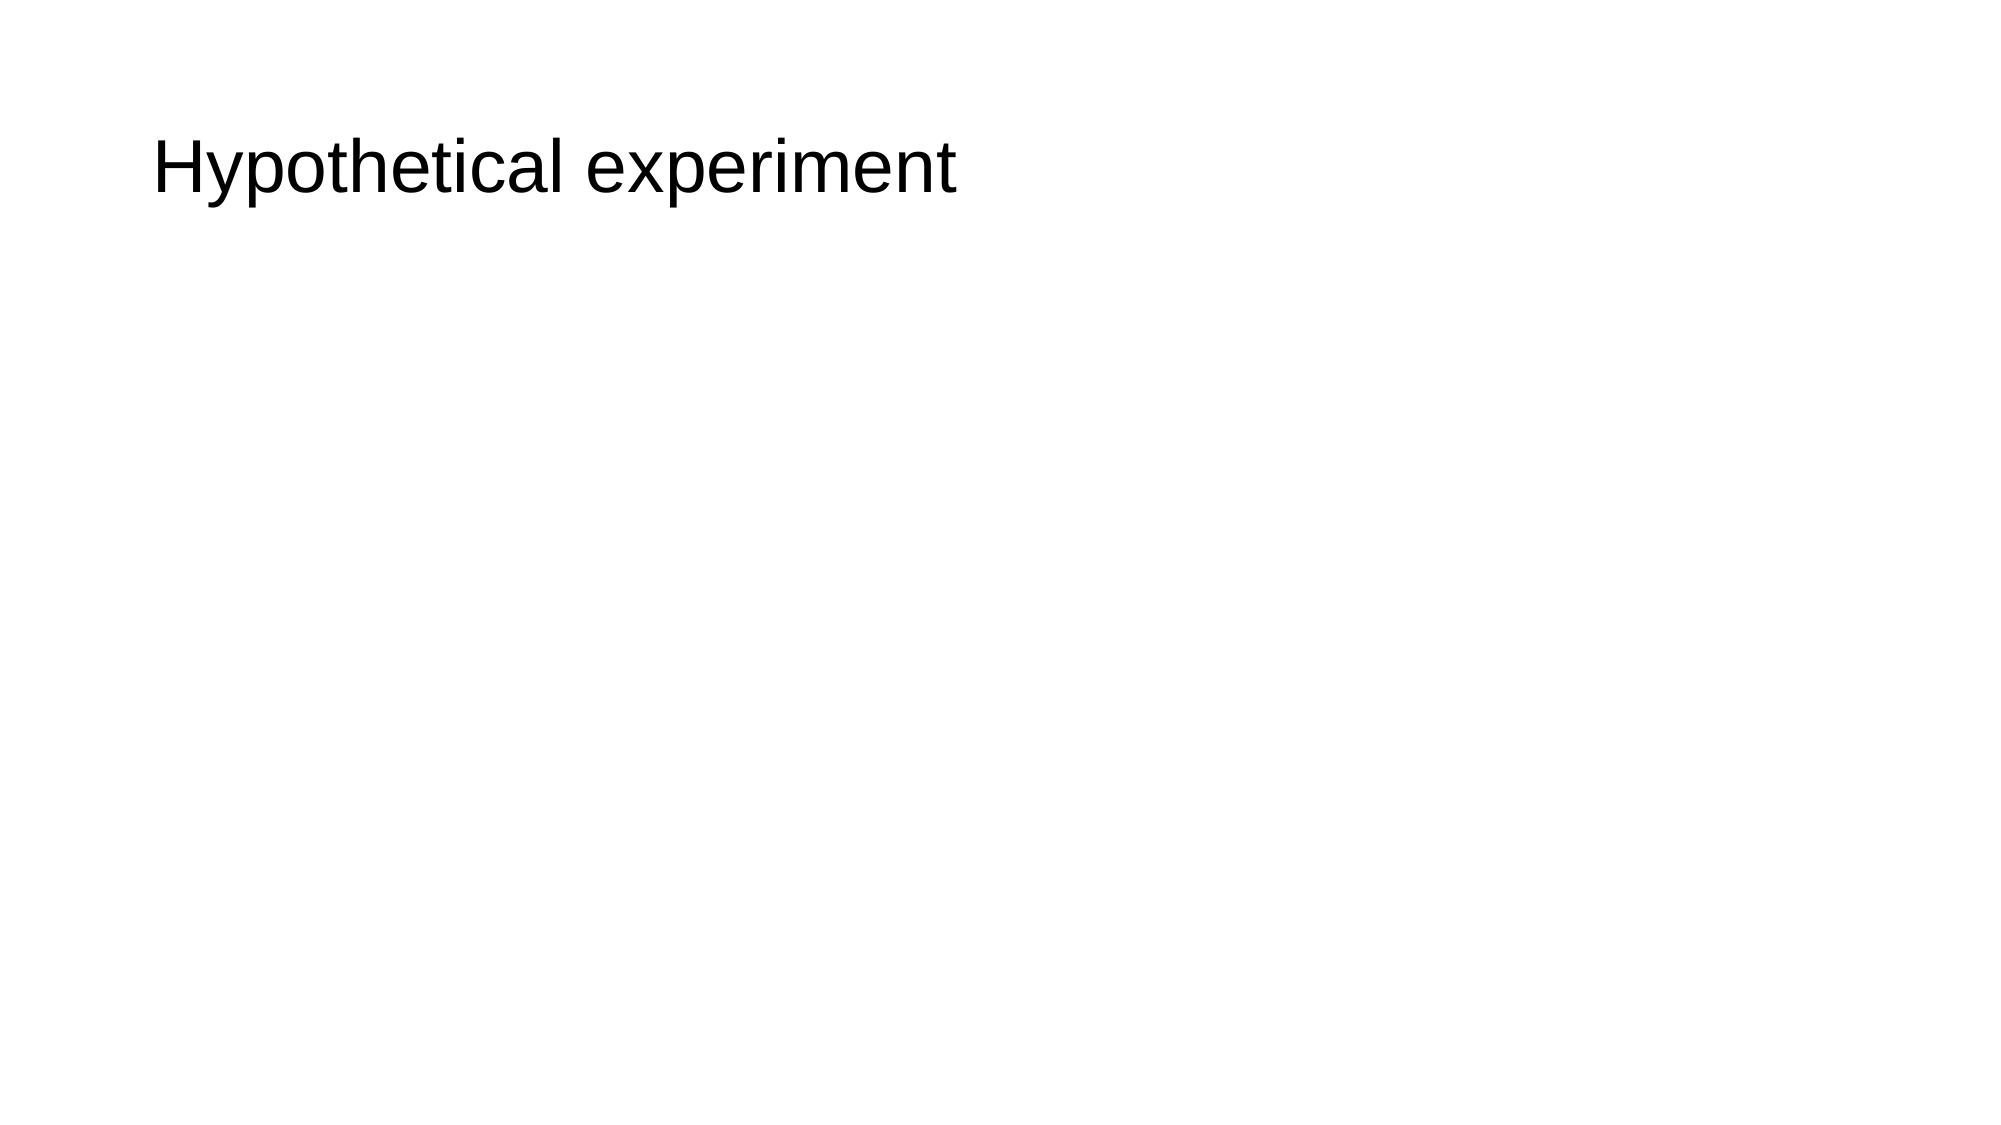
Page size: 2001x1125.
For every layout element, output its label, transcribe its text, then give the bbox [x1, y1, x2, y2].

title Hypothetical experiment [137, 59, 1863, 278]
